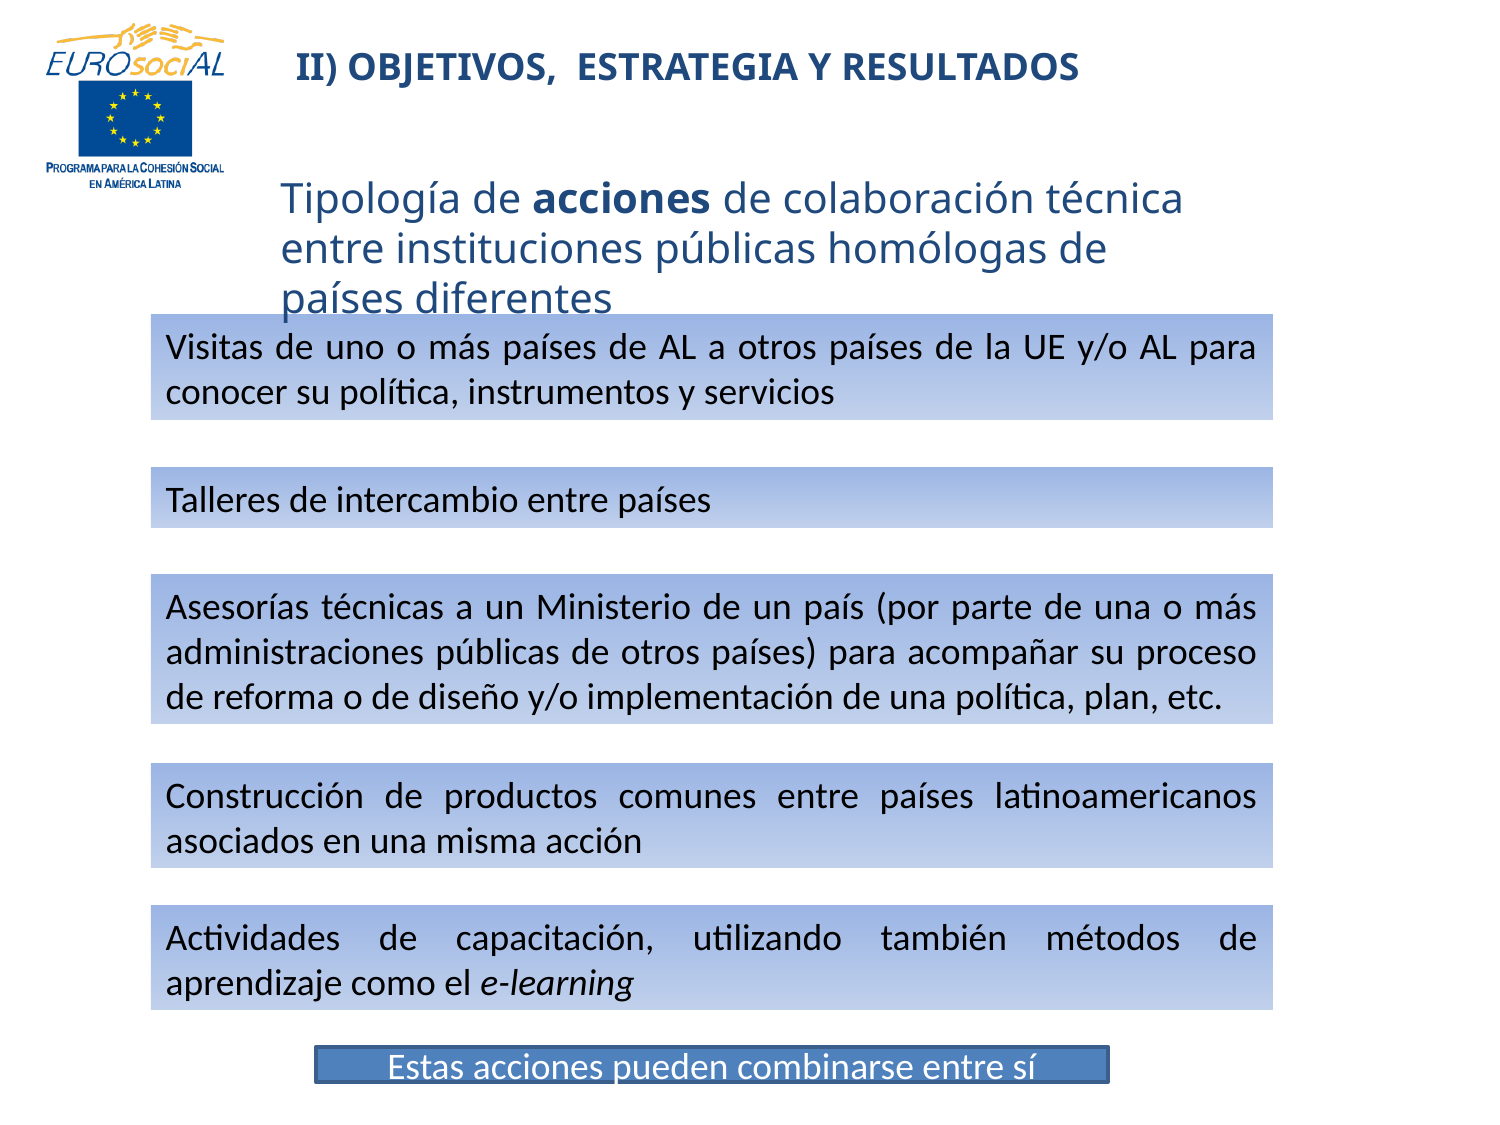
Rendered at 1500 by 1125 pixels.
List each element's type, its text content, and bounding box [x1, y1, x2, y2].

text_box Estas acciones pueden combinarse entre sí [314, 1045, 1110, 1084]
text_box Asesorías técnicas a un Ministerio de un país (por parte de una o más administraciones públicas de otros países) para acompañar su proceso de reforma o de diseño y/o implementación de una política, plan, etc. [150, 574, 1273, 724]
text_box Talleres de intercambio entre países [150, 467, 1273, 528]
text_box II) OBJETIVOS, ESTRATEGIA Y RESULTADOS [281, 35, 1395, 95]
text_box Visitas de uno o más países de AL a otros países de la UE y/o AL para conocer su política, instrumentos y servicios [150, 314, 1273, 420]
text_box Tipología de acciones de colaboración técnica entre instituciones públicas homólogas de países diferentes [265, 164, 1211, 329]
text_box Construcción de productos comunes entre países latinoamericanos asociados en una misma acción [150, 763, 1273, 868]
text_box Actividades de capacitación, utilizando también métodos de aprendizaje como el e-learning [150, 905, 1273, 1010]
picture [46, 23, 224, 188]
